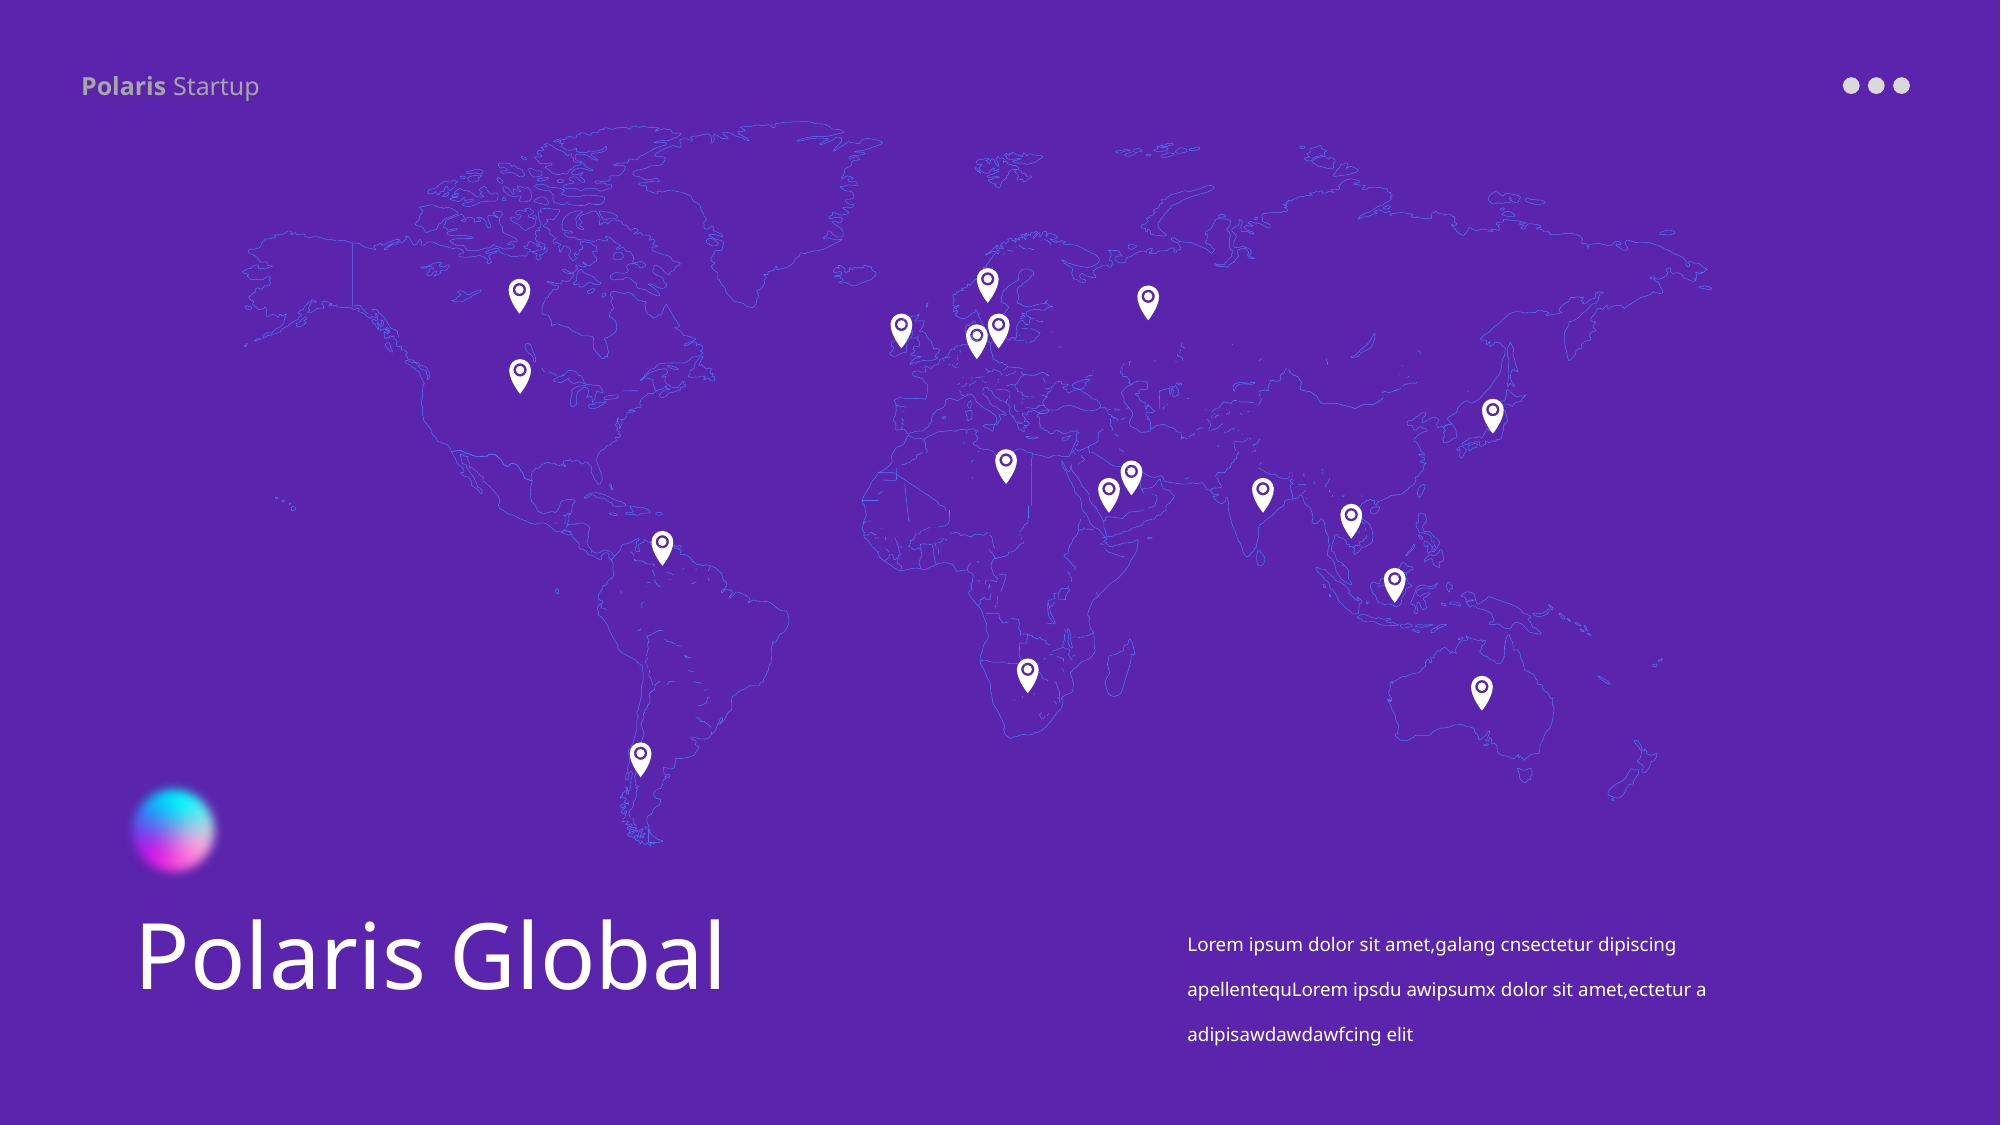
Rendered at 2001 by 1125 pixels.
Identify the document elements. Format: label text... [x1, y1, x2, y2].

text_box [1387, 634, 1555, 761]
text_box [467, 175, 482, 183]
text_box [1160, 147, 1188, 158]
text_box [966, 324, 988, 360]
text_box [498, 163, 525, 178]
text_box [1252, 477, 1274, 513]
text_box [1124, 148, 1143, 157]
text_box [1153, 143, 1174, 152]
text_box [502, 185, 532, 202]
text_box [974, 156, 1032, 188]
text_box [890, 313, 913, 349]
text_box [427, 179, 458, 195]
text_box Polaris Startup [66, 62, 328, 108]
text_box [629, 742, 652, 778]
text_box [466, 169, 484, 174]
text_box [1517, 768, 1533, 783]
text_box [862, 178, 1708, 739]
text_box [1333, 162, 1359, 177]
text_box [1098, 477, 1120, 513]
text_box [1004, 152, 1043, 165]
text_box [1340, 503, 1363, 539]
text_box Lorem ipsum dolor sit amet,galang cnsectetur dipiscing apellentequLorem ipsdu awipsumx dolor sit amet,ectetur a adipisawdawdawfcing elit [1172, 903, 1852, 1053]
text_box [508, 278, 531, 314]
text_box Polaris Global [119, 890, 920, 1016]
text_box [651, 530, 674, 566]
text_box [1016, 658, 1039, 694]
text_box [1304, 145, 1336, 169]
text_box [995, 449, 1017, 484]
text_box [1471, 675, 1493, 711]
text_box [1116, 149, 1130, 154]
text_box [987, 313, 1010, 349]
text_box [496, 177, 504, 184]
text_box [1383, 567, 1406, 603]
text_box [1120, 460, 1143, 496]
text_box [1189, 146, 1200, 151]
text_box [442, 192, 450, 197]
picture [119, 776, 228, 885]
text_box [976, 268, 999, 303]
text_box [528, 168, 542, 178]
text_box [1481, 398, 1504, 434]
text_box [1608, 768, 1639, 801]
text_box [632, 121, 883, 308]
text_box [1842, 77, 1910, 94]
text_box [1137, 285, 1160, 321]
text_box [1698, 285, 1712, 290]
text_box [509, 359, 531, 394]
text_box [534, 126, 681, 206]
text_box [1634, 740, 1657, 773]
text_box [450, 186, 499, 207]
text_box [242, 204, 789, 847]
